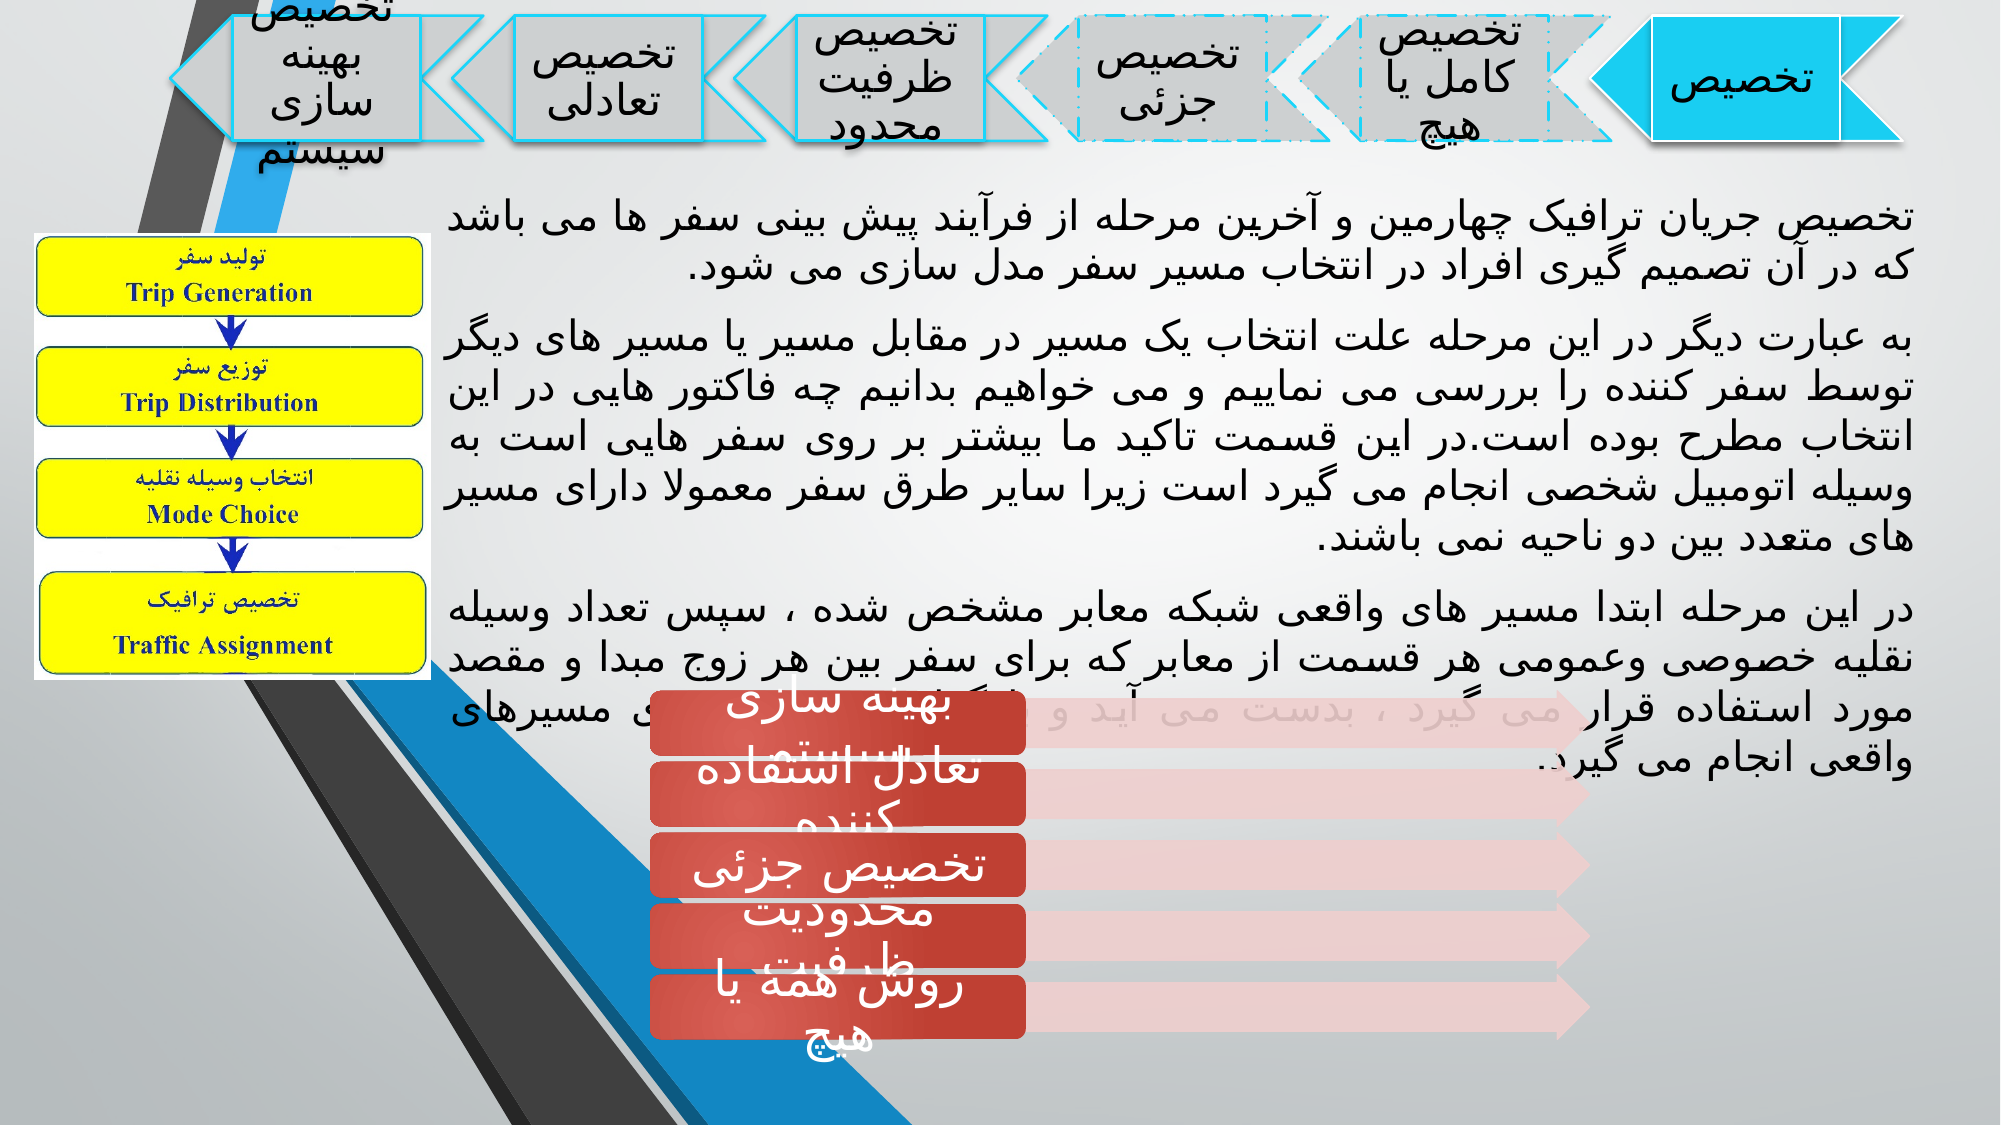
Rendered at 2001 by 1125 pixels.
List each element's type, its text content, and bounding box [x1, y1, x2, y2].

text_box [1612, 15, 1904, 141]
subtitle تخصیص جریان ترافیک چهارمین و آخرین مرحله از فرآیند پیش بینی سفر ها می باشد که در آن تصمیم گیری افراد در انتخاب مسیر سفر مدل سازی می شود. به عبارت دیگر در این مرحله علت انتخاب یک مسیر در مقابل مسیر یا مسیر های دیگر توسط سفر کننده را بررسی می نماییم و می خواهیم بدانیم چه فاکتور هایی در این انتخاب مطرح بوده است.در این قسمت تاکید ما بیشتر بر روی سفر هایی است به وسیله اتومبیل شخصی انجام می گیرد است زیرا سایر طرق سفر معمولا دارای مسیر های متعدد بین دو ناحیه نمی باشند. در این مرحله ابتدا مسیر های واقعی شبکه معابر مشخص شده ، سپس تعداد وسیله نقلیه خصوصی وعمومی هر قسمت از معابر که برای سفر بین هر زوج مبدا و مقصد مورد استفاده قرار می گیرد ، بدست می آید و بارگذاری سفر بر روی مسیرهای واقعی انجام می گیرد. [430, 180, 1931, 453]
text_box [1297, 15, 1612, 141]
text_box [484, 15, 766, 141]
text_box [649, 690, 1590, 1040]
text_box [169, 15, 484, 141]
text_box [766, 15, 1048, 141]
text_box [1048, 15, 1297, 141]
picture [34, 233, 432, 680]
